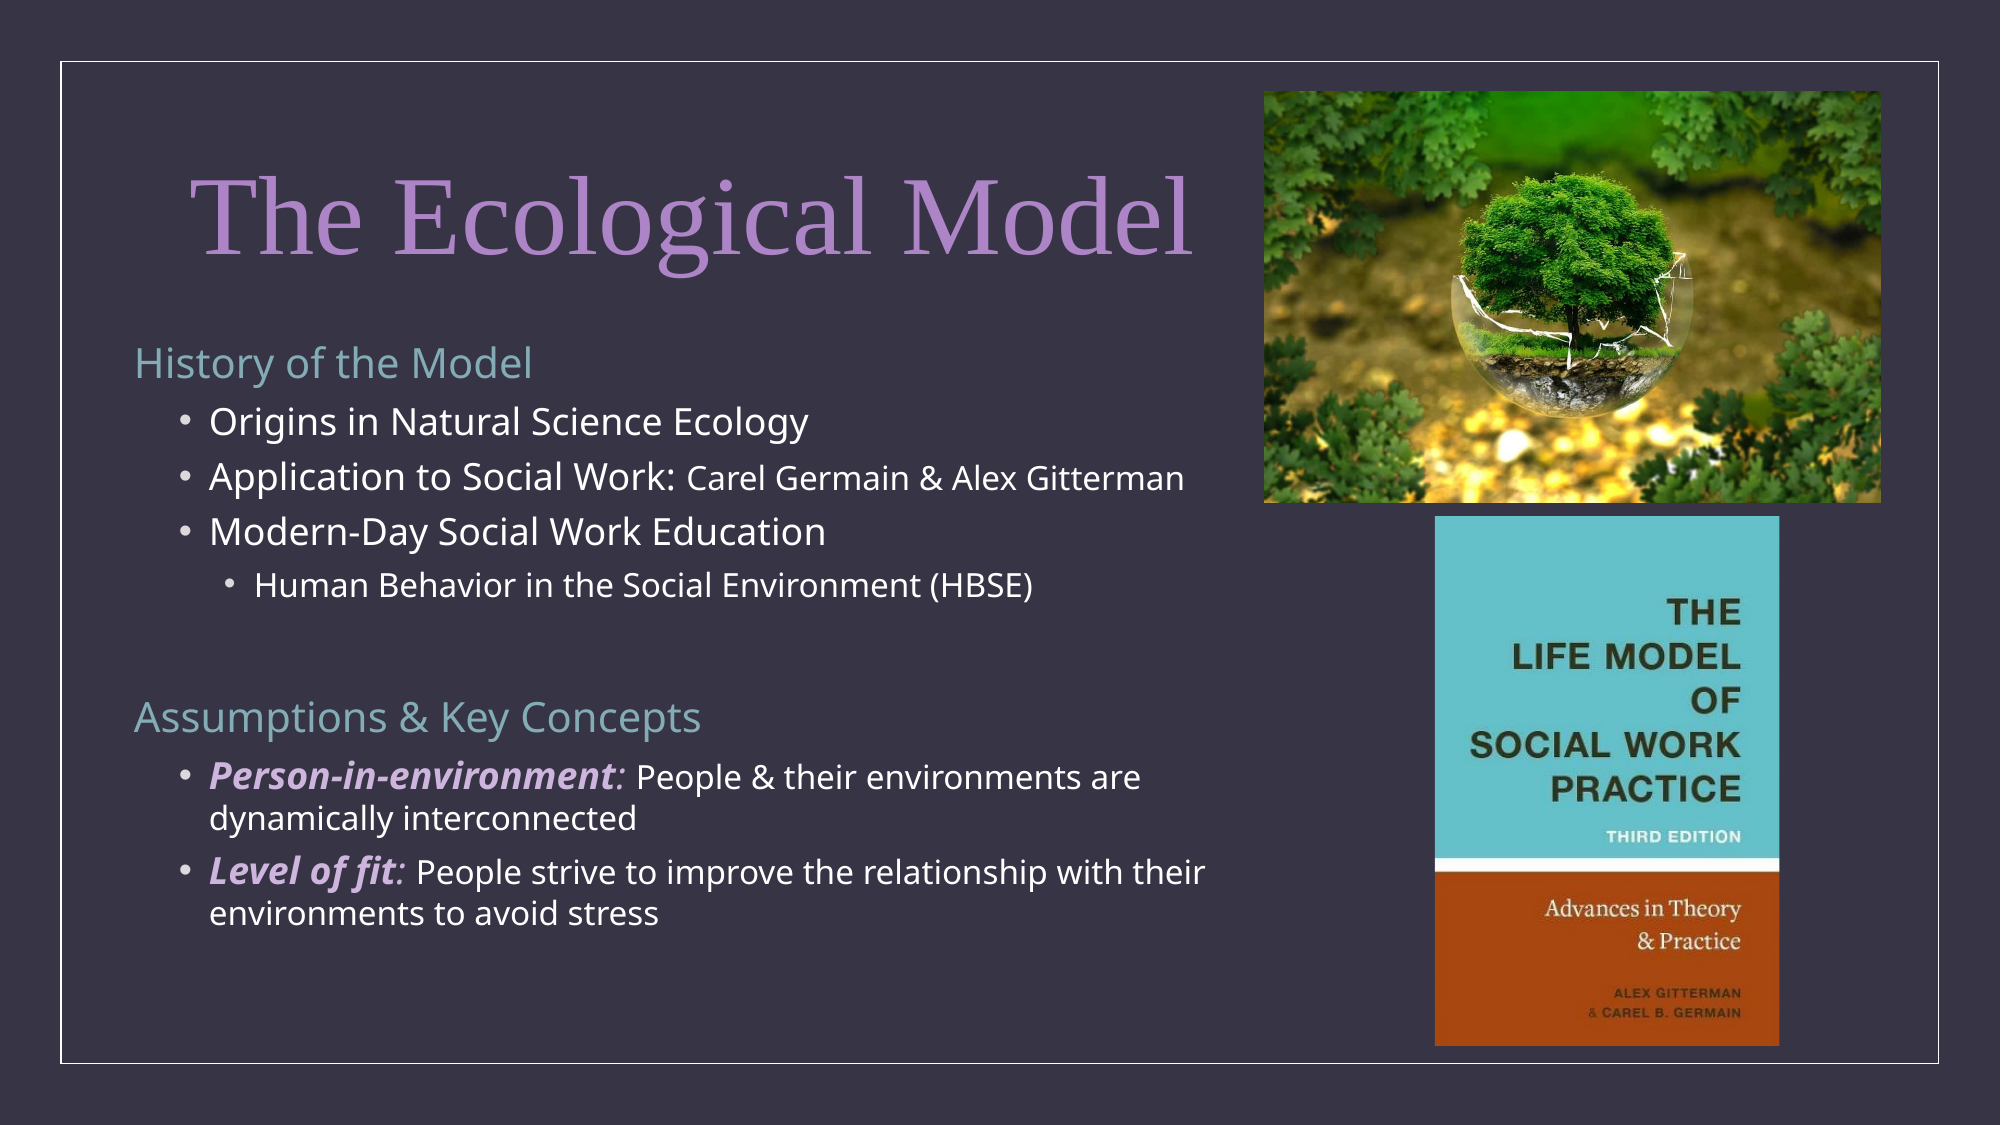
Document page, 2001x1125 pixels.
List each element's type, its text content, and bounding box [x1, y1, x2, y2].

picture [1434, 516, 1780, 1046]
list History of the Model Origins in Natural Science Ecology Application to Social Work: Carel Germain & Alex Gitterman Modern-Day Social Work Education Human Behavior in the Social Environment (HBSE) Assumptions & Key Concepts Person-in-environment: People & their environments are dynamically interconnected Level of fit: People strive to improve the relationship with their environments to avoid stress [119, 329, 1282, 989]
picture [1264, 91, 1881, 503]
title The Ecological Model [174, 105, 1258, 329]
